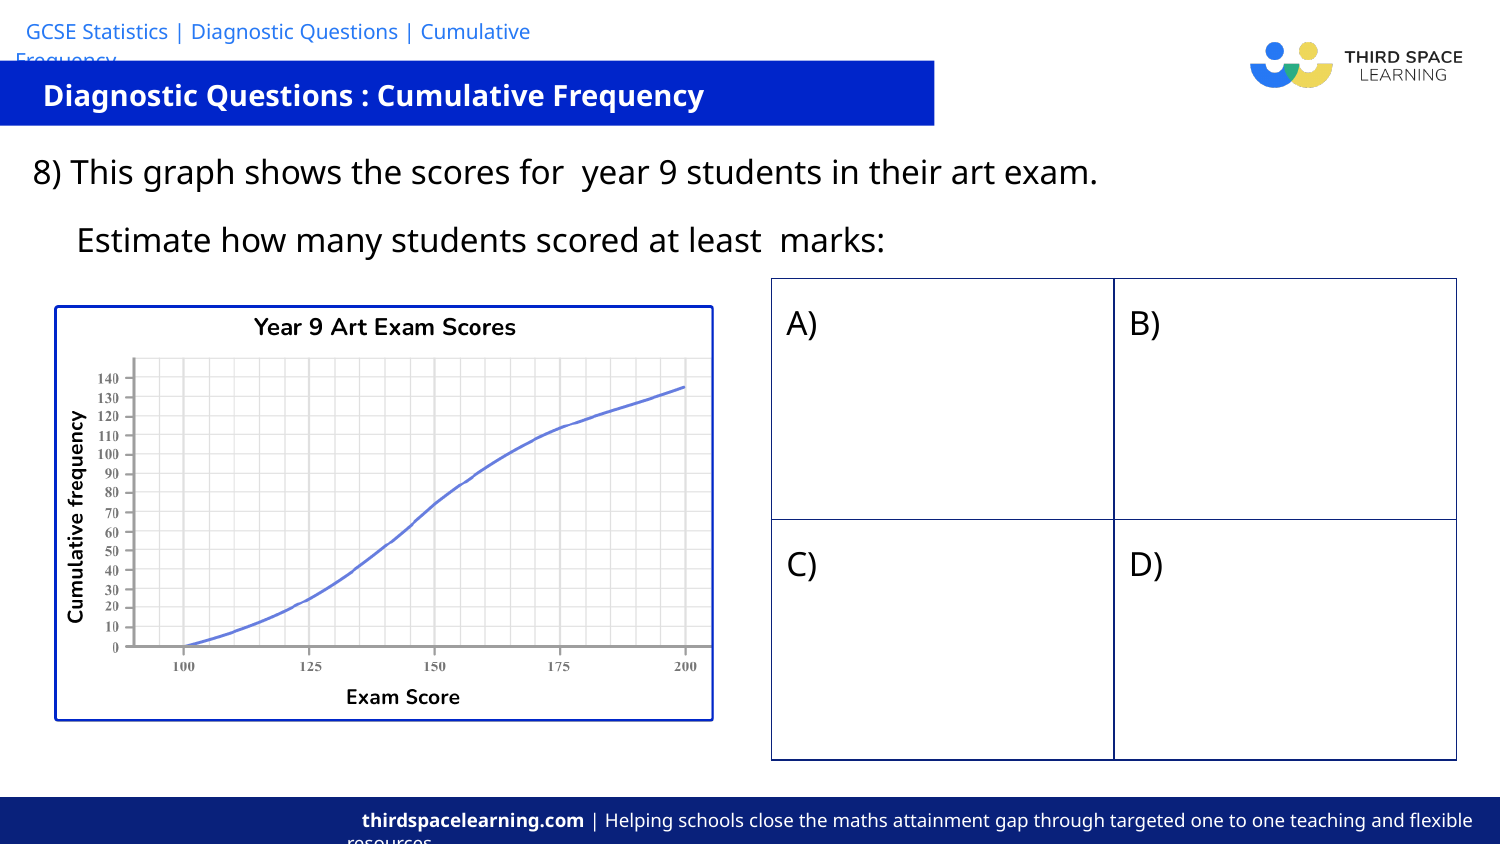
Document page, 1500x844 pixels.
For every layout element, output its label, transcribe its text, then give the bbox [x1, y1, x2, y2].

text_box Diagnostic Questions : Cumulative Frequency [27, 61, 833, 127]
picture [1250, 33, 1465, 99]
picture [54, 305, 714, 723]
